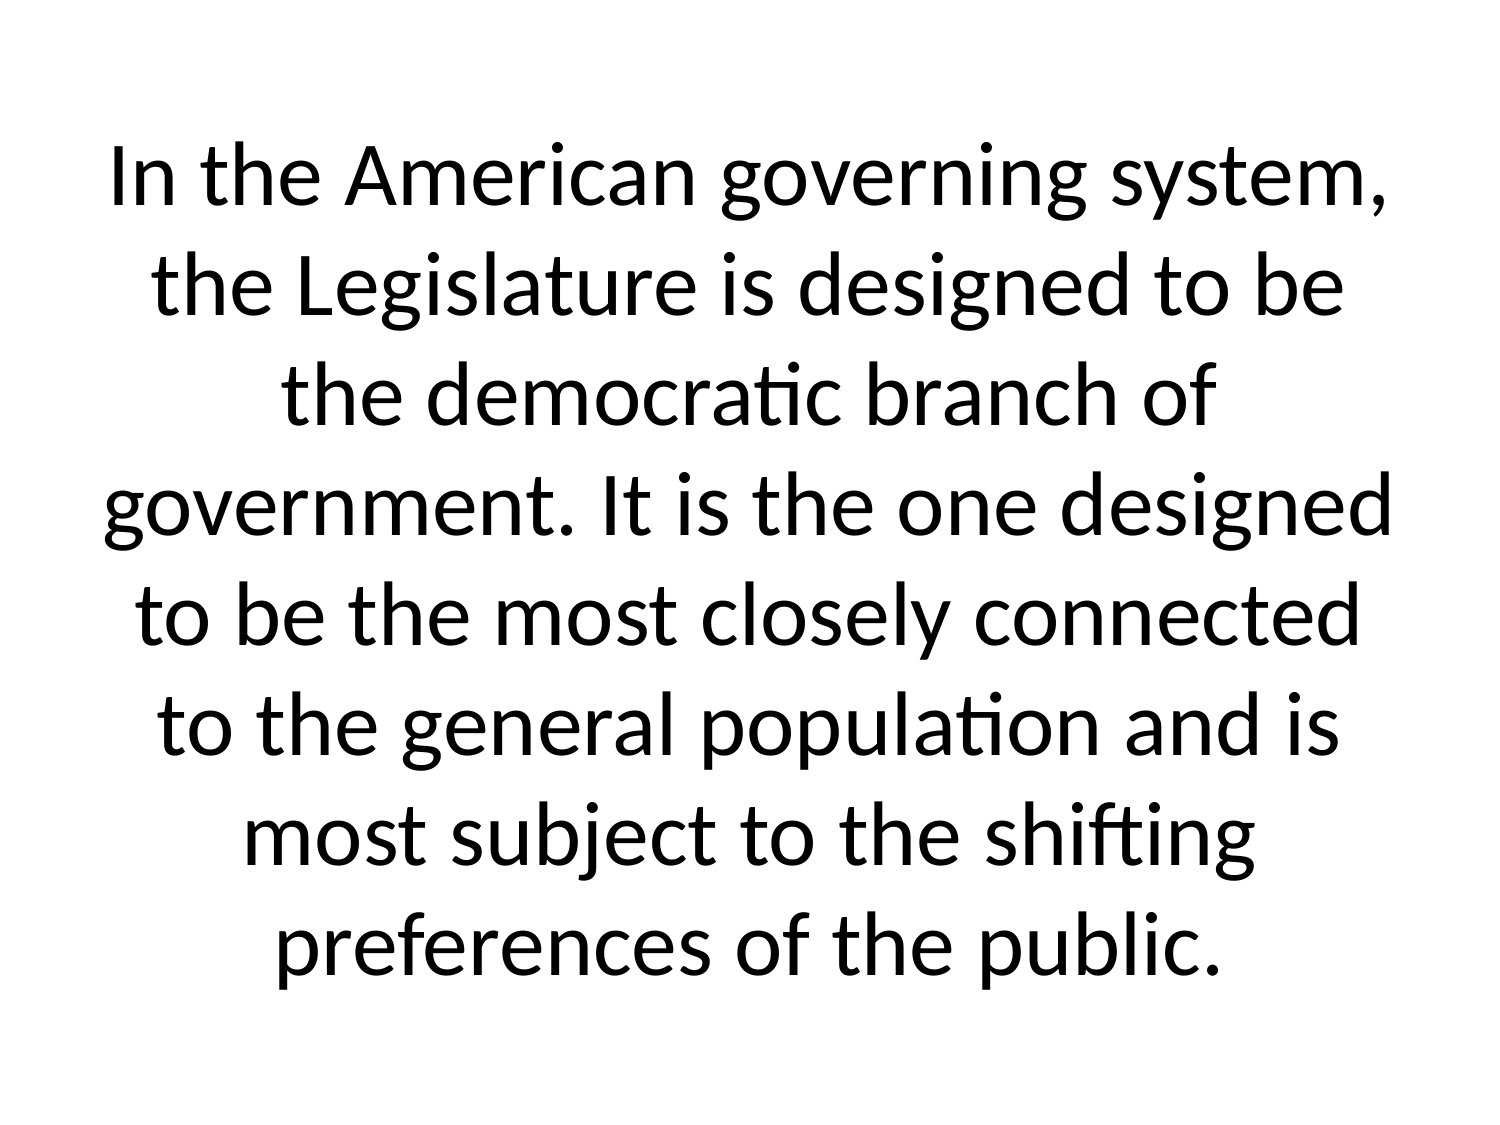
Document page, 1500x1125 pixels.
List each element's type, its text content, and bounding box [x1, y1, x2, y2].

title In the American governing system, the Legislature is designed to be the democratic branch of government. It is the one designed to be the most closely connected to the general population and is most subject to the shifting preferences of the public. [74, 44, 1426, 1063]
